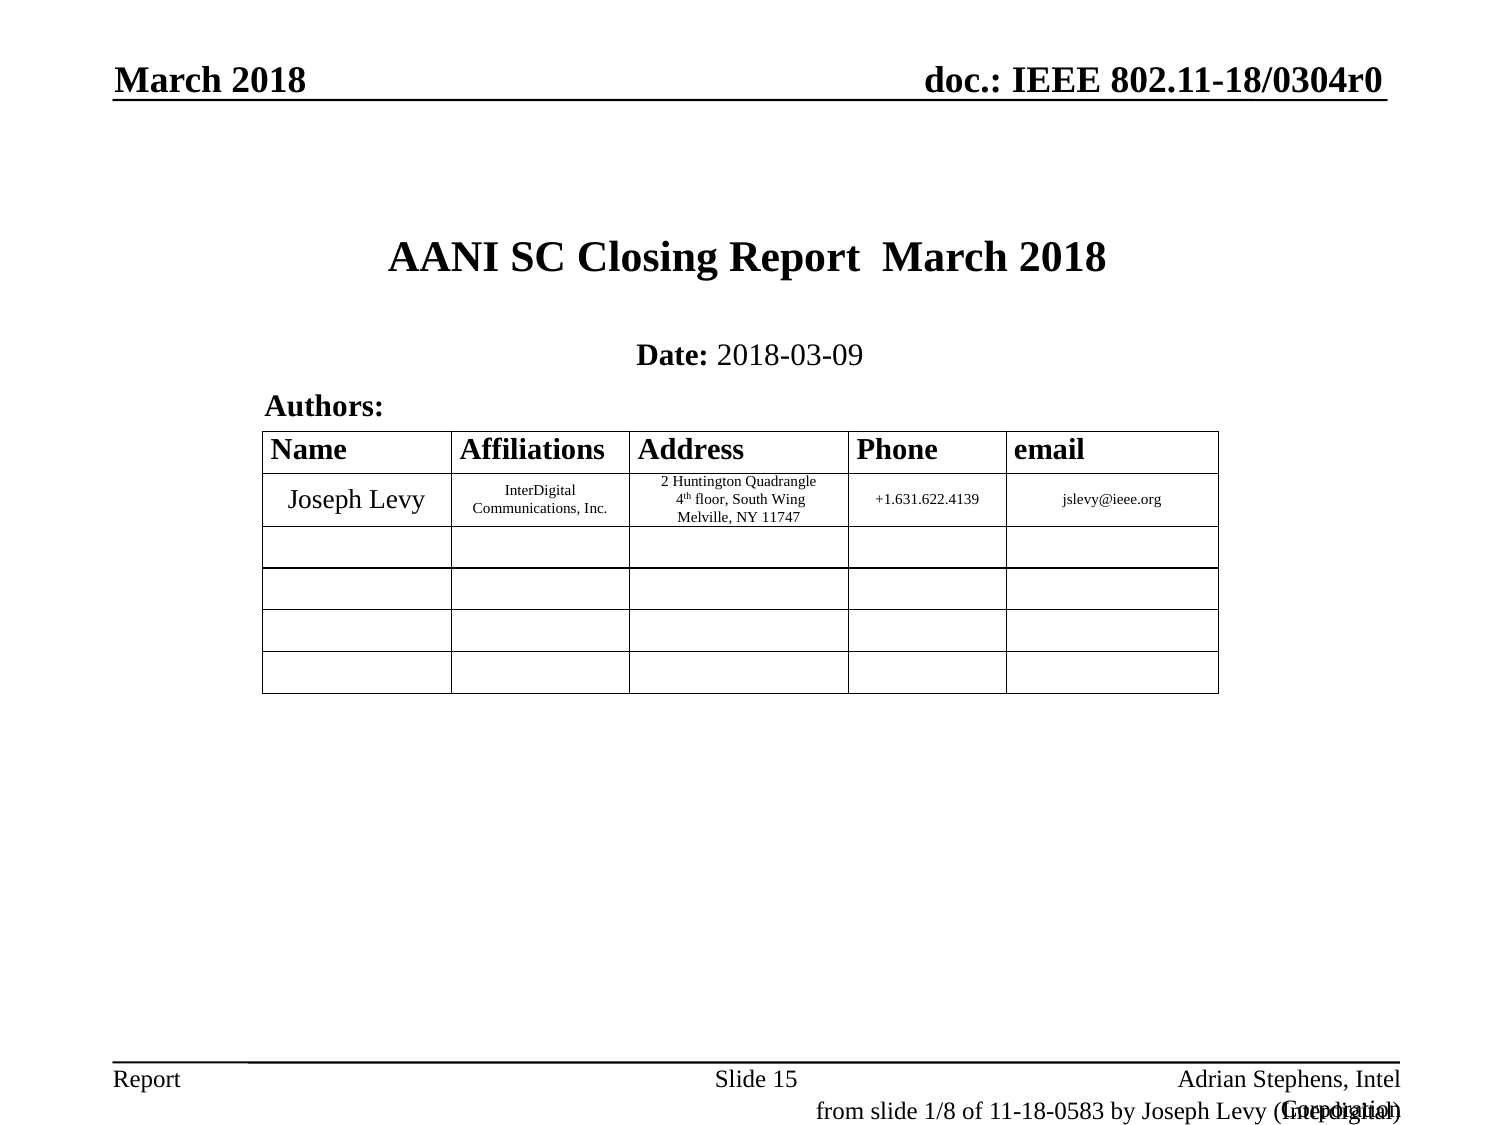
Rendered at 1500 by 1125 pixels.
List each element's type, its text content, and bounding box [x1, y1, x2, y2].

text_box from slide 1/8 of 11-18-0583 by Joseph Levy (Interdigital) [343, 1087, 1417, 1125]
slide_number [114, 54, 374, 101]
text_box Authors: [253, 379, 432, 427]
slide_number Slide 15 [711, 1061, 801, 1093]
footer Adrian Stephens, Intel Corporation [1138, 1061, 1402, 1087]
text_box Date: 2018-03-09 [271, 328, 1229, 375]
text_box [250, 430, 1241, 735]
text_box AANI SC Closing Report March 2018 [210, 220, 1285, 352]
